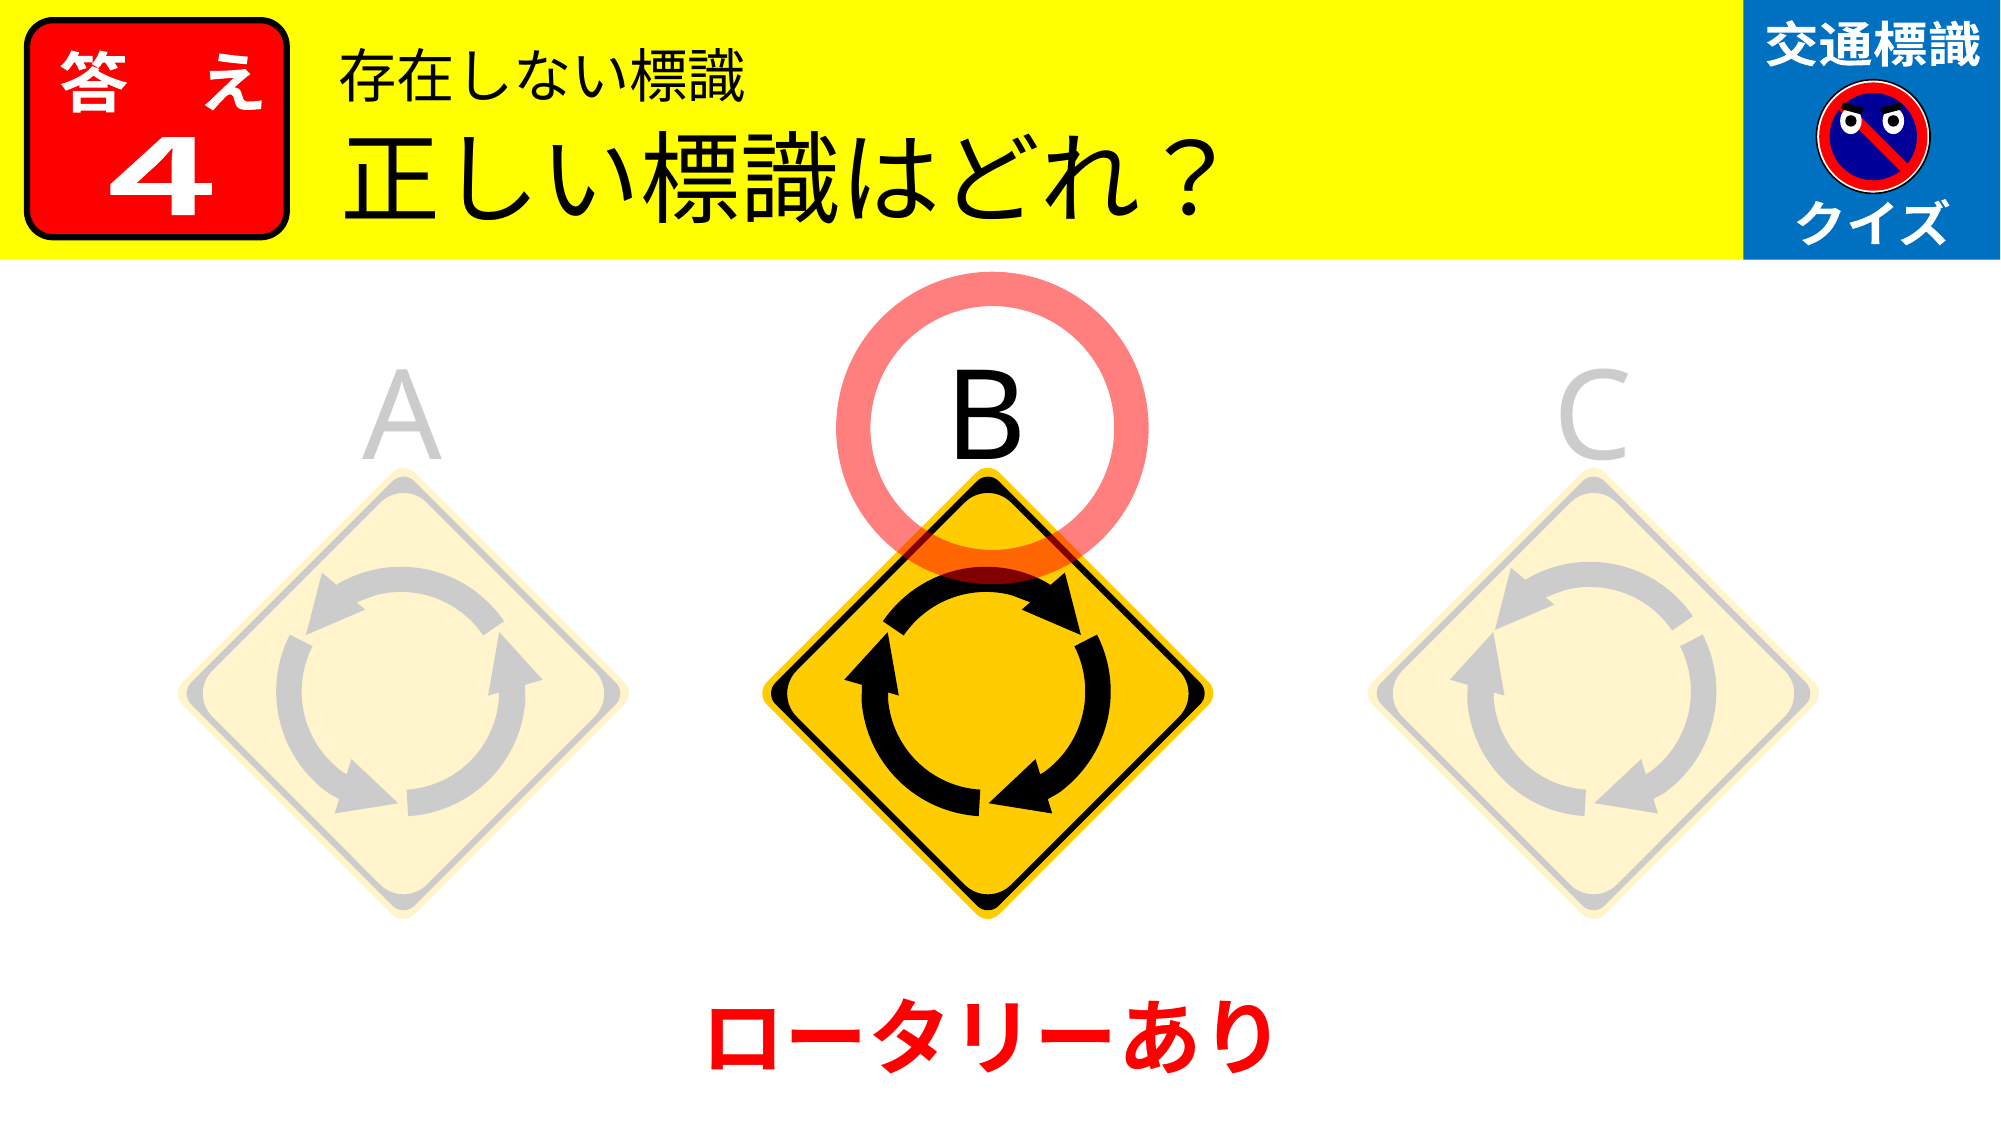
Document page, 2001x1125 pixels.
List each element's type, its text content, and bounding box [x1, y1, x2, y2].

text_box [836, 271, 1149, 466]
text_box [177, 467, 630, 920]
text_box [761, 467, 1214, 920]
text_box 正しい標識はどれ？ [325, 107, 1256, 243]
text_box ロータリーあり [687, 978, 1300, 1093]
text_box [1367, 467, 1820, 920]
text_box [154, 310, 688, 949]
text_box 存在しない標識 [323, 32, 762, 117]
text_box B [930, 327, 1042, 466]
text_box [1327, 311, 1861, 950]
